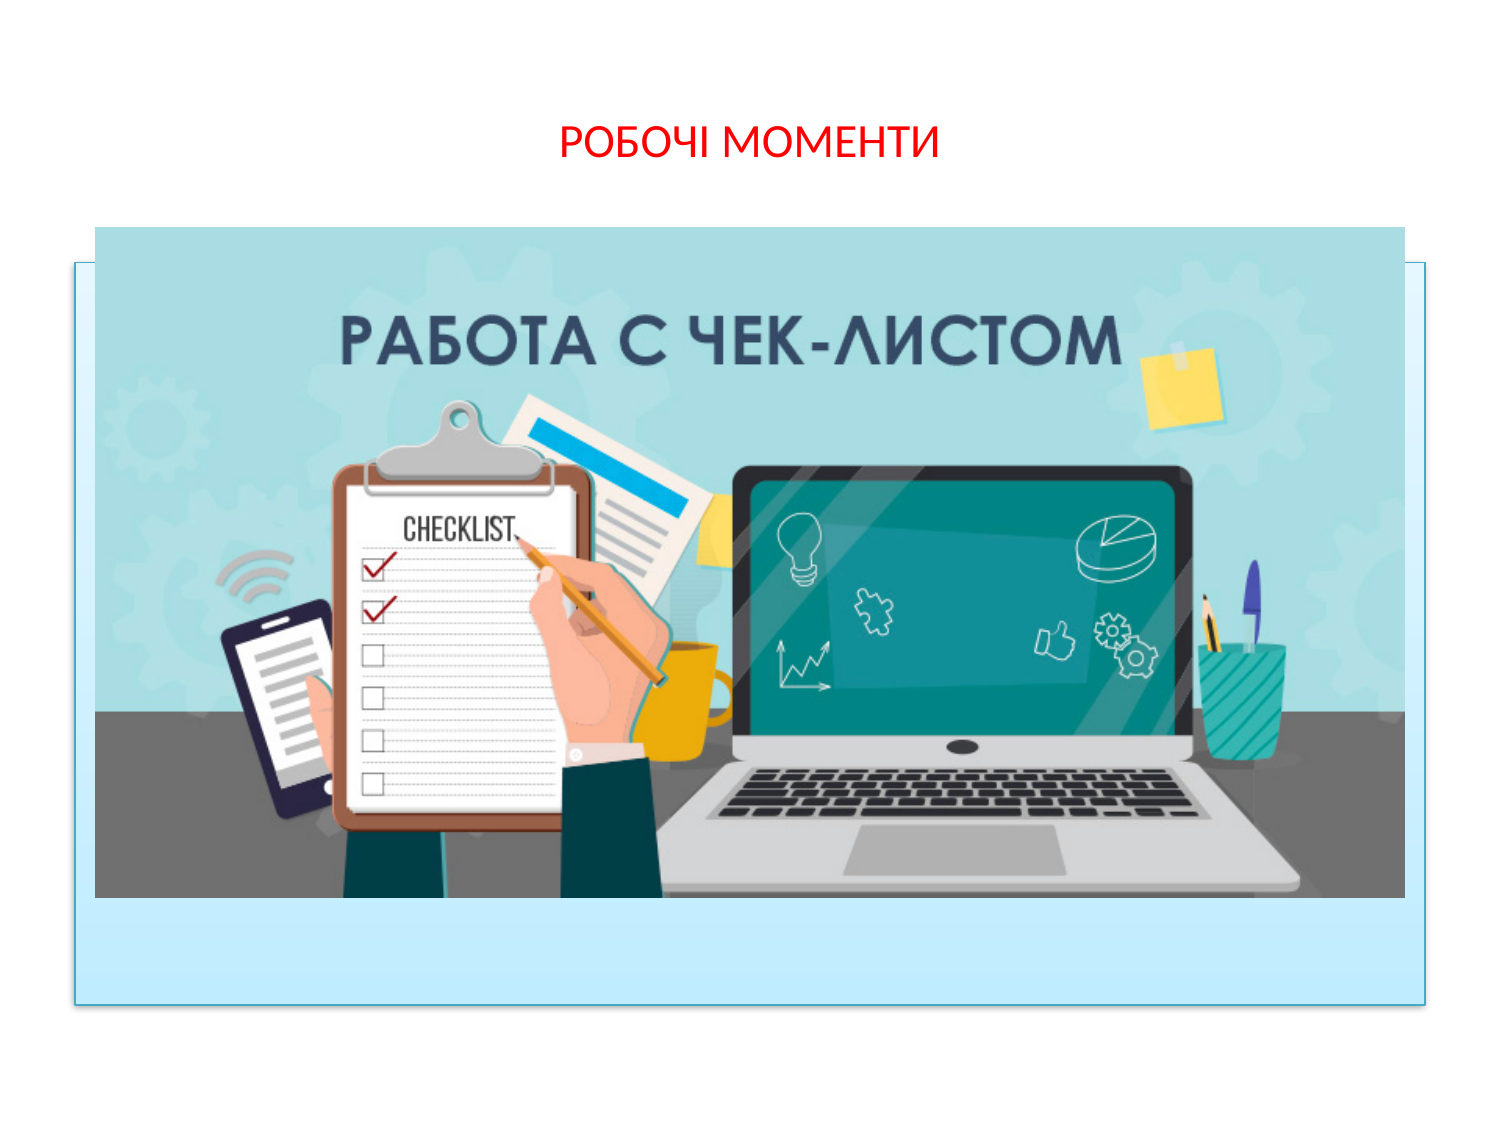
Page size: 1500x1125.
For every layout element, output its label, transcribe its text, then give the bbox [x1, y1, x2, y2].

title РОБОЧІ МОМЕНТИ [75, 45, 1425, 233]
list [74, 262, 1426, 1006]
picture [94, 227, 1405, 898]
